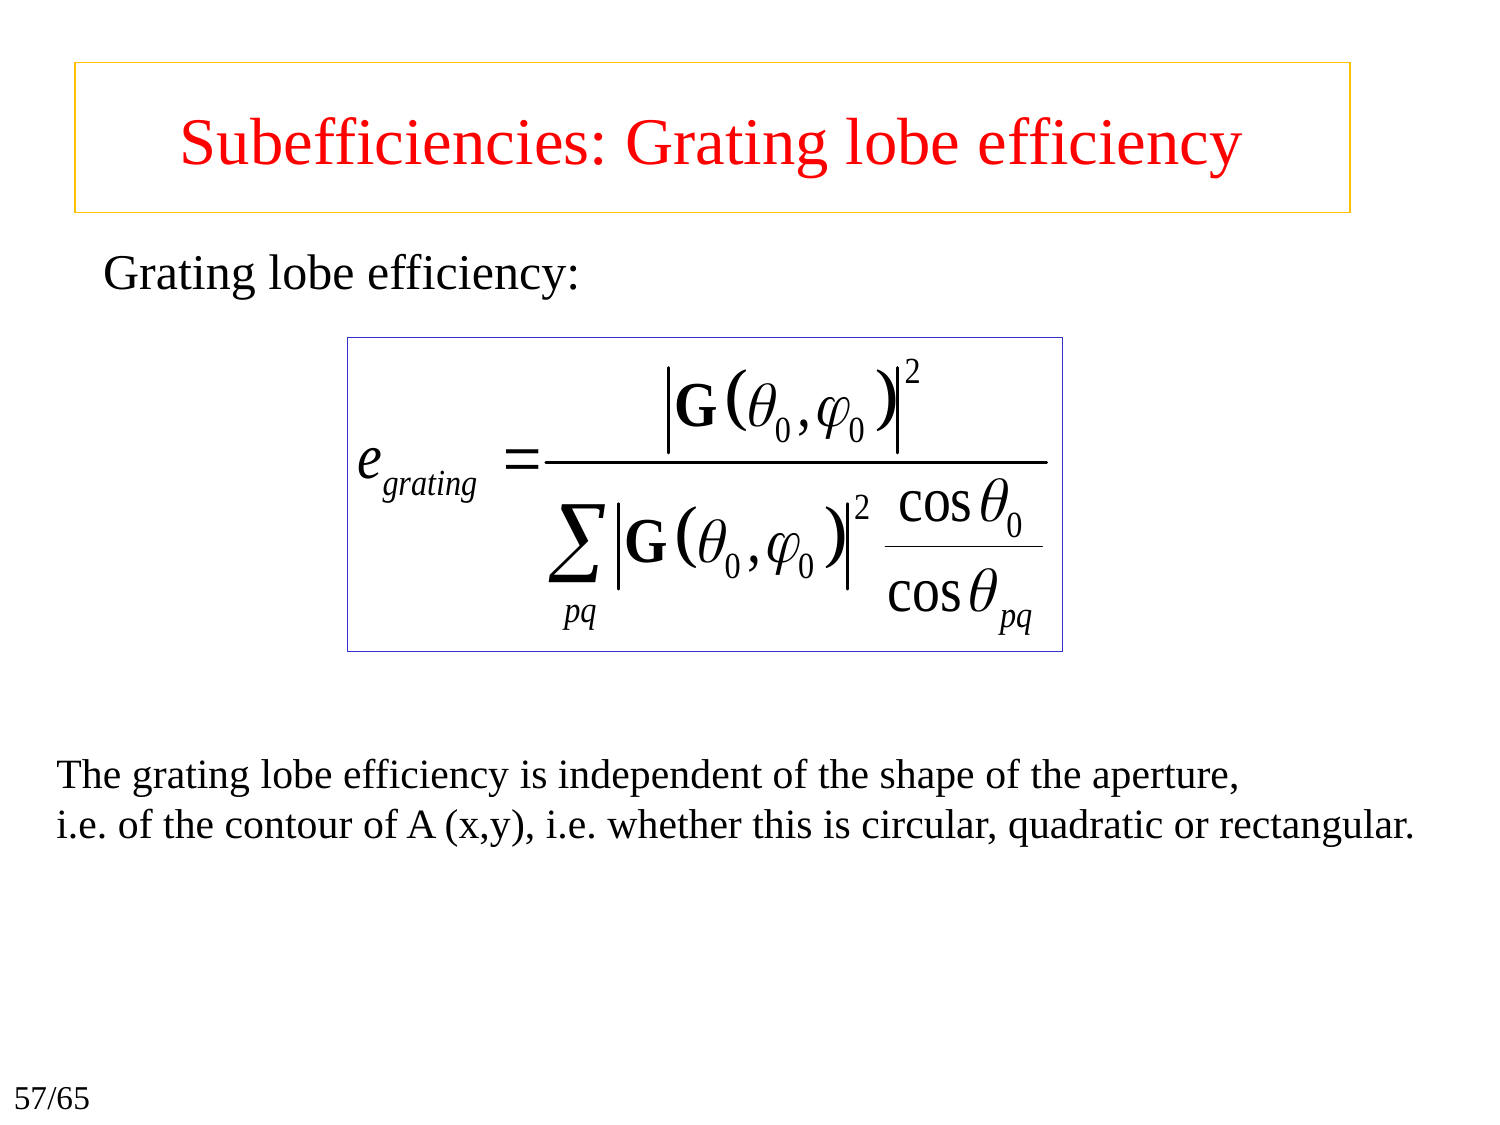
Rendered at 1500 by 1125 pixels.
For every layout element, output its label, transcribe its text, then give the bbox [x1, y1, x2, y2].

text_box Grating lobe efficiency: [88, 231, 596, 307]
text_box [348, 337, 1063, 651]
text_box The grating lobe efficiency is independent of the shape of the aperture, i.e. of the contour of A (x,y), i.e. whether this is circular, quadratic or rectangular. [41, 739, 1432, 855]
title Subefficiencies: Grating lobe efficiency [74, 62, 1351, 213]
